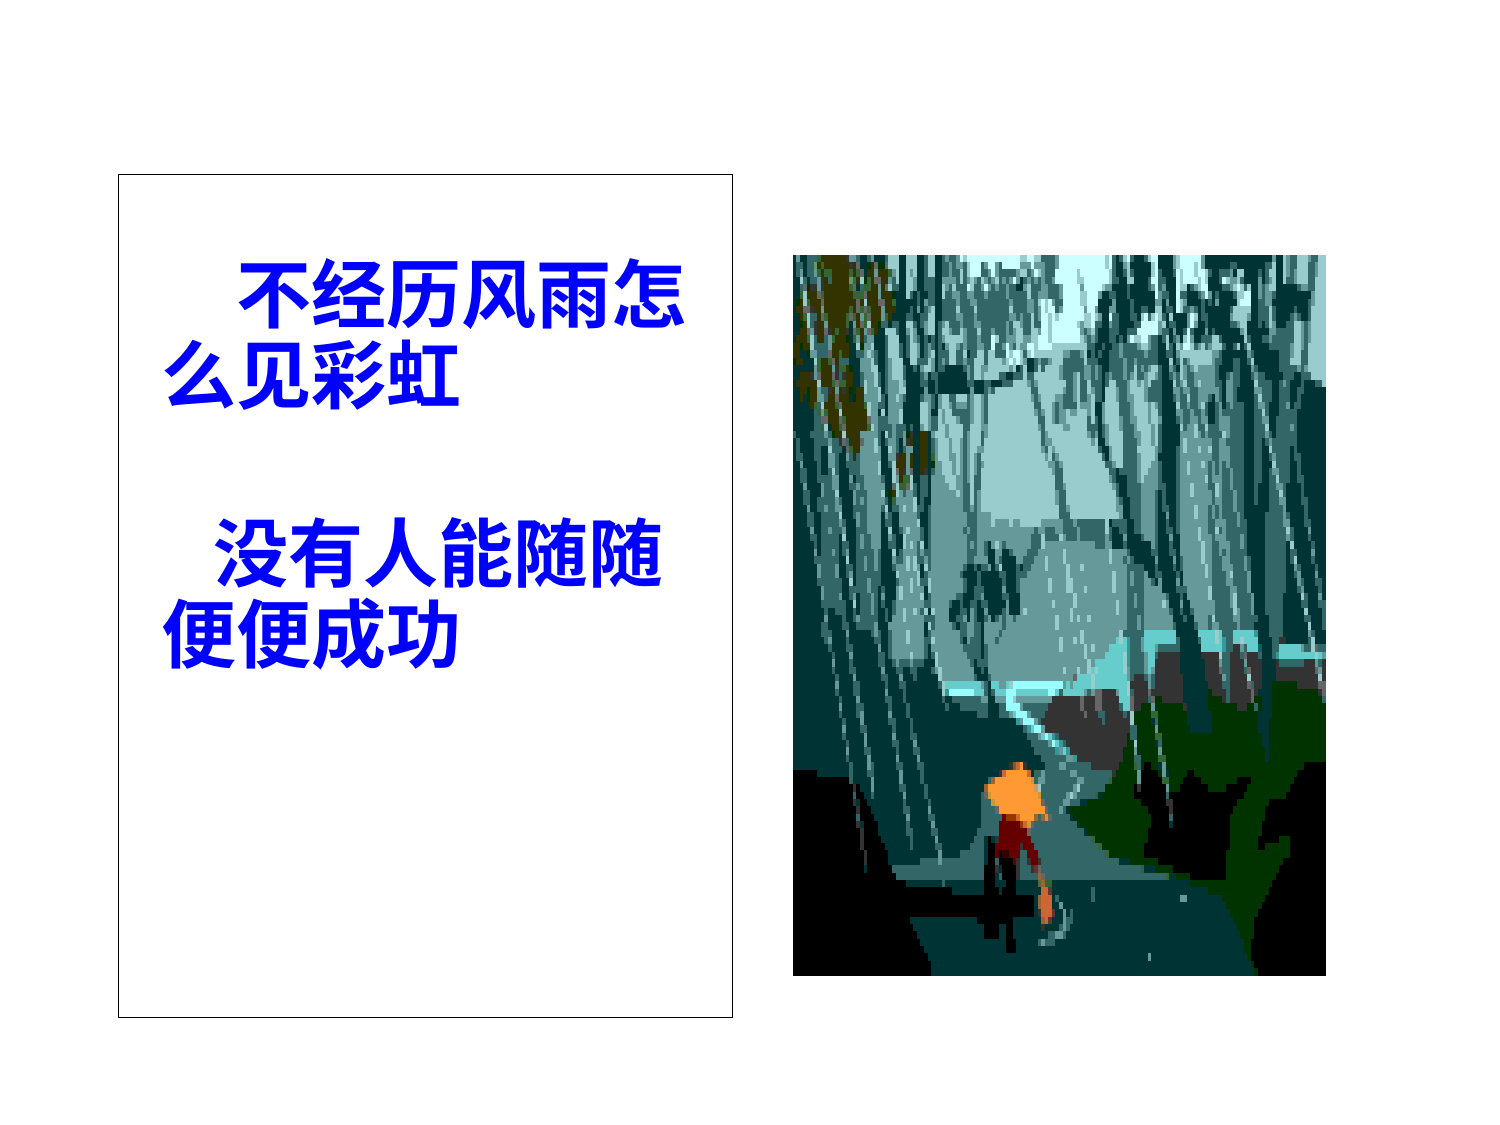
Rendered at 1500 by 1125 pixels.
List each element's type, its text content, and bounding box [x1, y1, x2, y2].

list 不经历风雨怎么见彩虹 没有人能随随便便成功 [118, 174, 733, 1018]
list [793, 255, 1326, 976]
